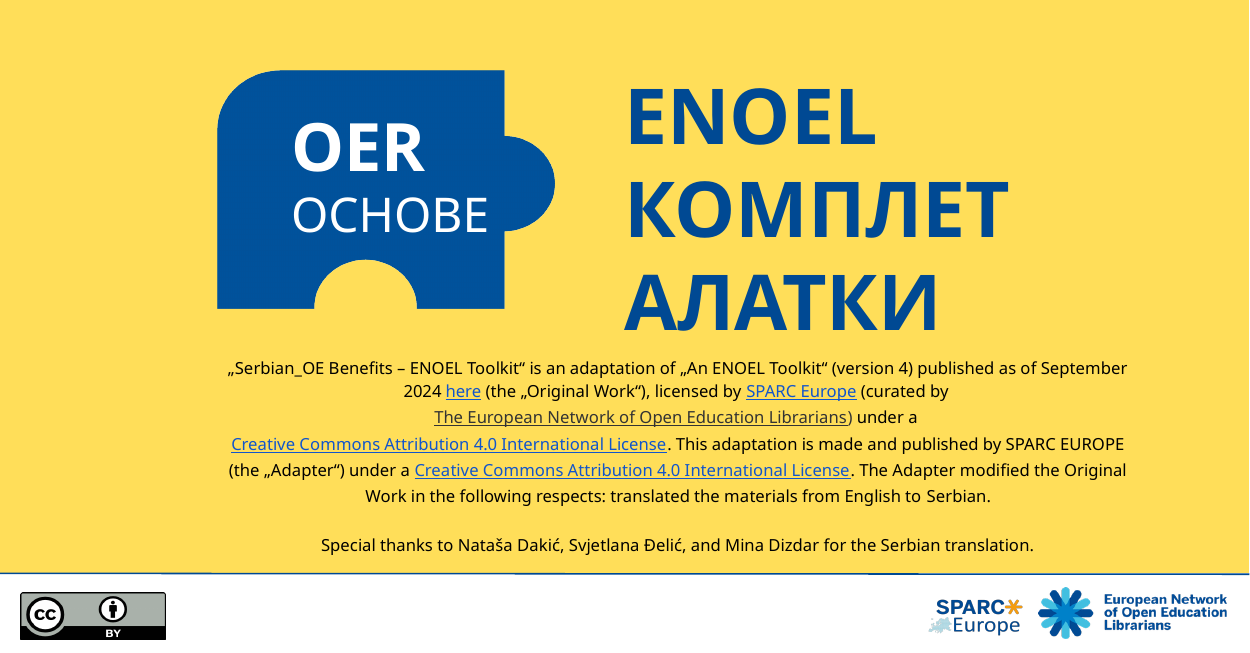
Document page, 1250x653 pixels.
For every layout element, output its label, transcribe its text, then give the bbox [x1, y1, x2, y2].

text_box [0, 582, 1250, 653]
picture [20, 592, 166, 641]
text_box „Serbian_OE Benefits – ENOEL Toolkit“ is an adaptation of „An ENOEL Toolkit“ (version 4) published as of September 2024 here (the „Original Work“), licensed by SPARC Europe (curated by The European Network of Open Education Librarians) under a Creative Commons Attribution 4.0 International License. This adaptation is made and published by SPARC EUROPE (the „Adapter“) under a Creative Commons Attribution 4.0 International License. The Adapter modified the Original Work in the following respects: translated the materials from English to Serbian. Special thanks to Nataša Dakić, Svjetlana Đelić, and Mina Dizdar for the Serbian translation. [210, 342, 1146, 567]
picture [217, 70, 555, 309]
picture [928, 585, 1027, 638]
text_box OER ОСНОВЕ [559, 90, 792, 258]
text_box ENOEL КОМПЛЕТ АЛАТКИ [612, 55, 1154, 358]
picture [1037, 587, 1227, 639]
